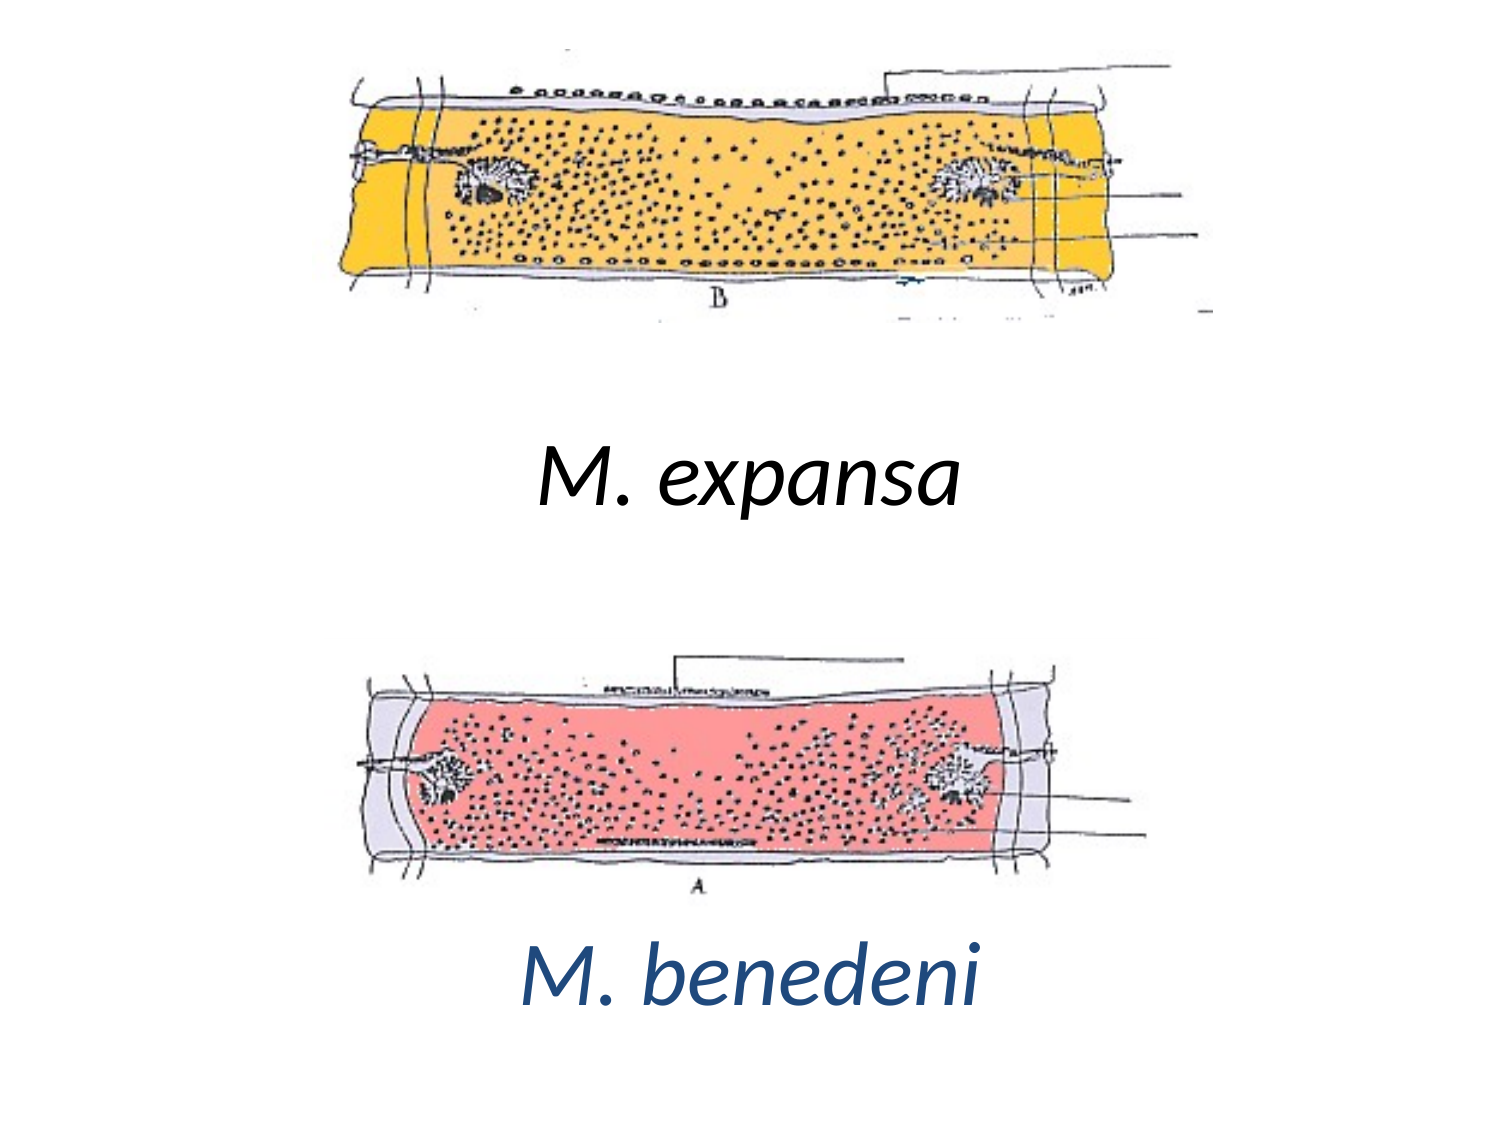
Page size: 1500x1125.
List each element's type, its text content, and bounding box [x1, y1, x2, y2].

picture [324, 637, 1159, 909]
text_box M. benedeni [74, 875, 1425, 1063]
title M. expansa [75, 375, 1425, 563]
picture [312, 49, 1213, 324]
